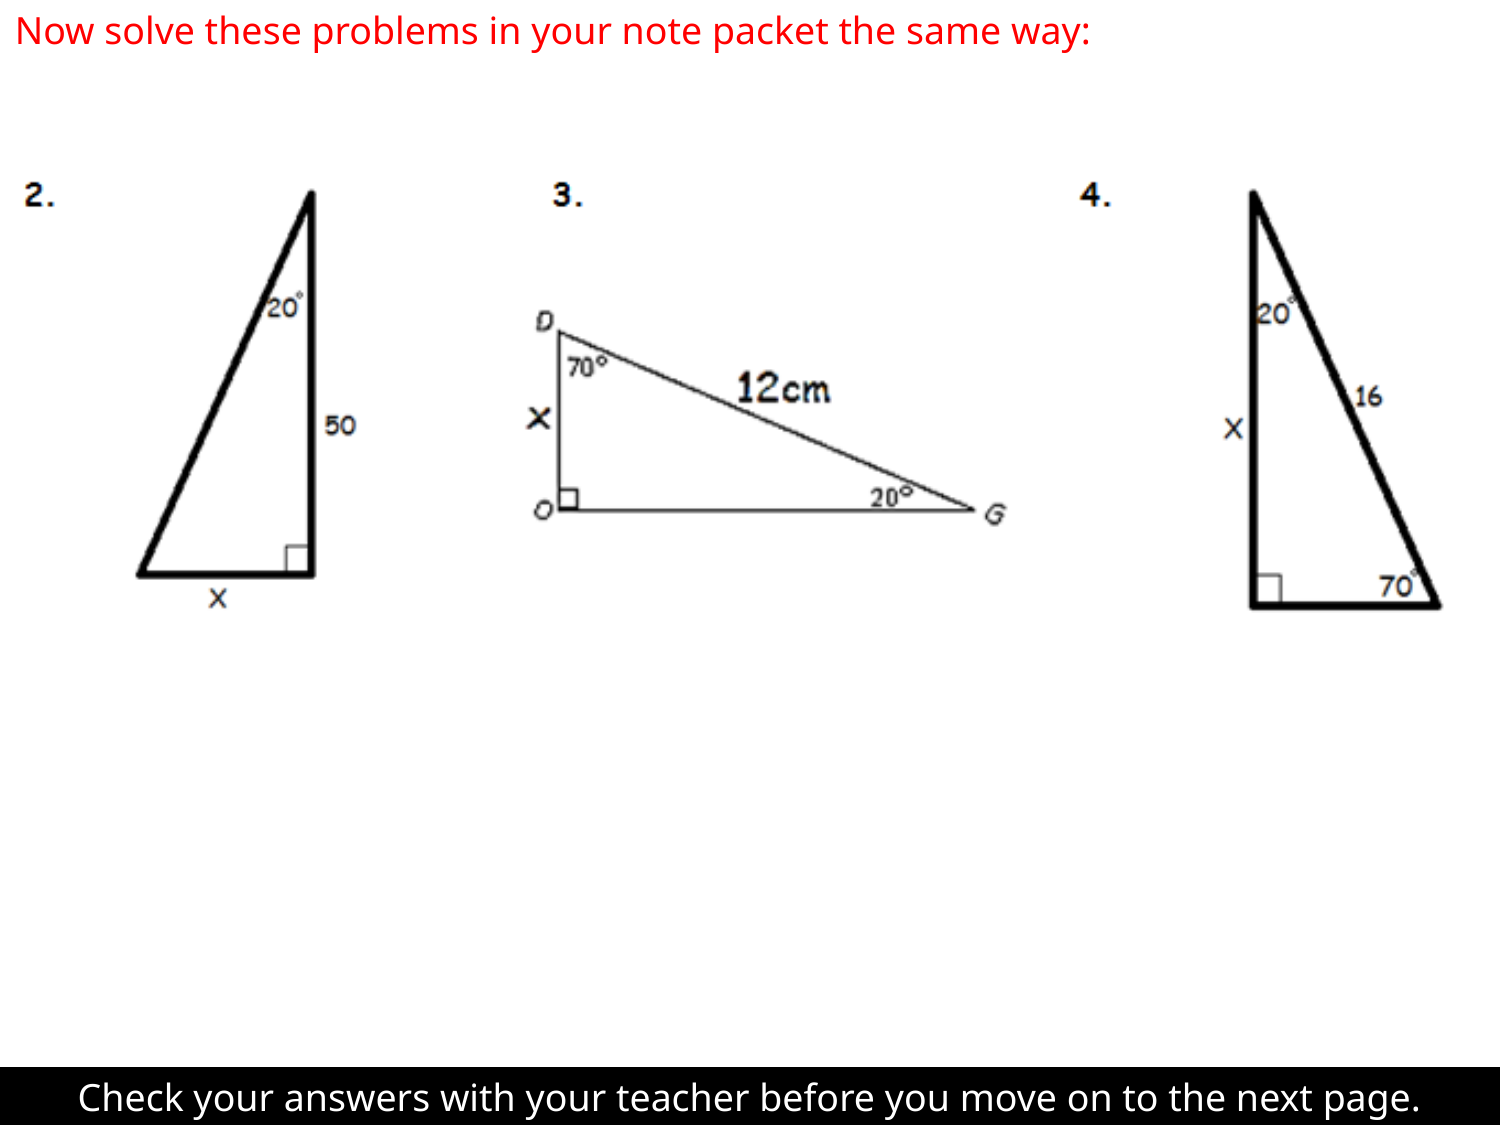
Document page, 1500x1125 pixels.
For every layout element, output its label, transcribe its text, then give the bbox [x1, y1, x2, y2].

text_box Check your answers with your teacher before you move on to the next page. [0, 1067, 1500, 1125]
text_box Now solve these problems in your note packet the same way: [0, 0, 1500, 60]
picture [0, 174, 1490, 688]
